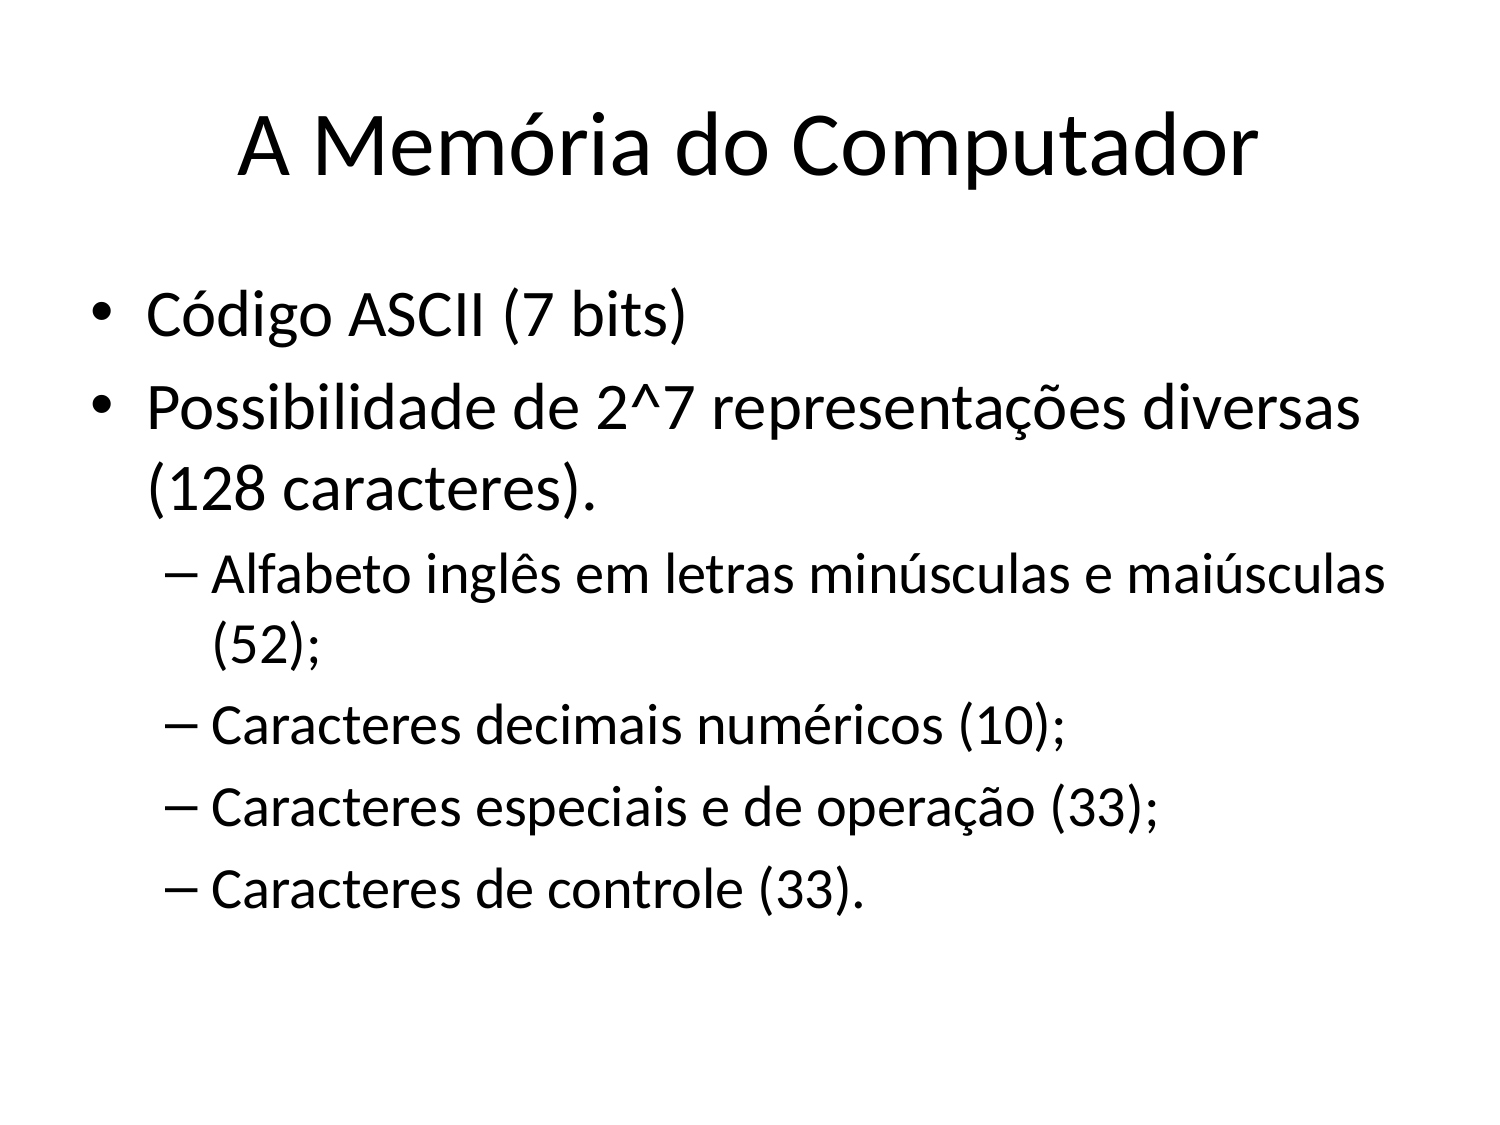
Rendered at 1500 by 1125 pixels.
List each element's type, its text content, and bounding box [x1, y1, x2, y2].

title A Memória do Computador [75, 45, 1425, 233]
list Código ASCII (7 bits) Possibilidade de 2^7 representações diversas (128 caracteres). Alfabeto inglês em letras minúsculas e maiúsculas (52); Caracteres decimais numéricos (10); Caracteres especiais e de operação (33); Caracteres de controle (33). [75, 262, 1425, 1005]
